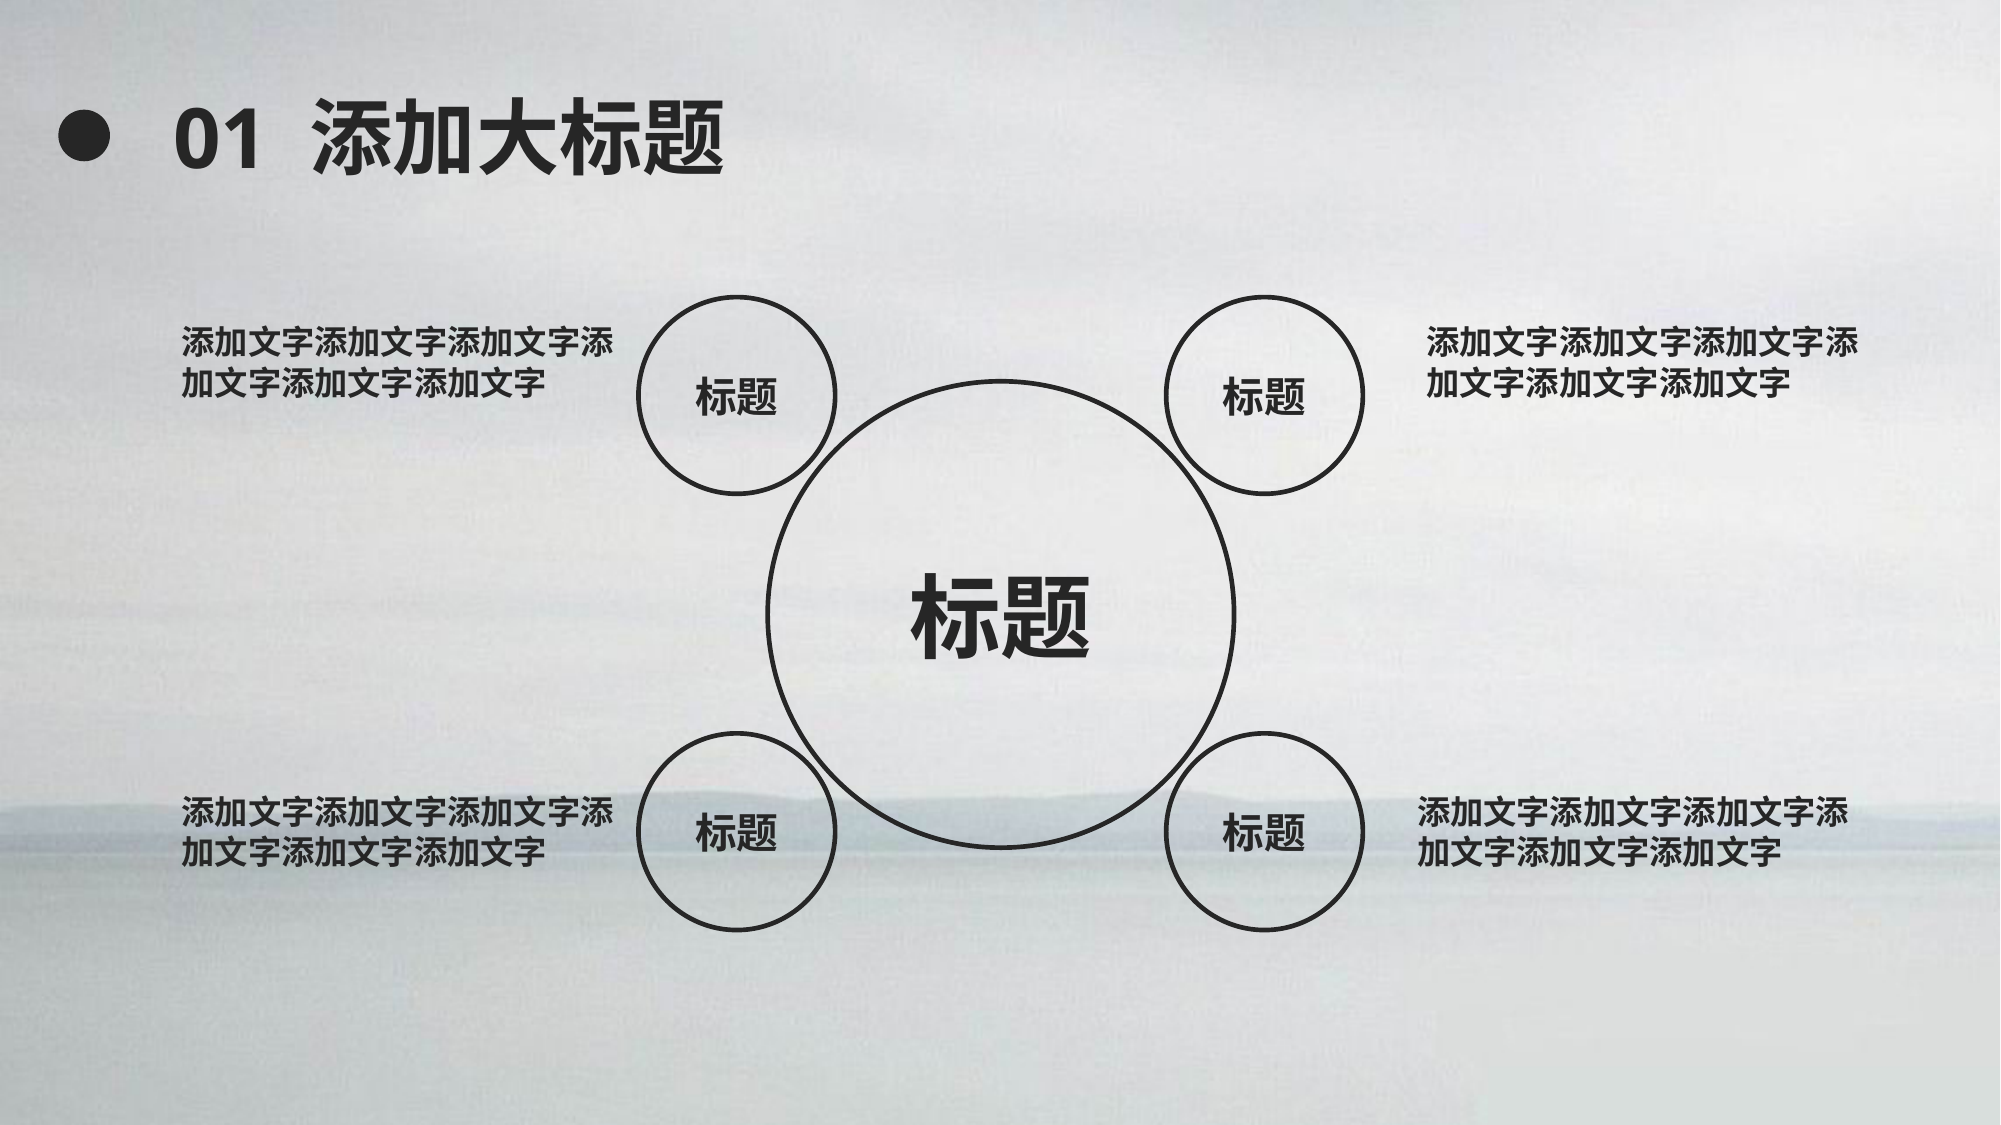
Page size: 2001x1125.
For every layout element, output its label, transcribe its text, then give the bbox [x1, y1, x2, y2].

text_box 添加文字添加文字添加文字添加文字添加文字添加文字 [166, 314, 638, 409]
text_box 添加文字添加文字添加文字添加文字添加文字添加文字 [1402, 783, 1897, 879]
text_box 01 添加大标题 [158, 77, 1249, 193]
text_box 添加文字添加文字添加文字添加文字添加文字添加文字 [166, 783, 638, 879]
text_box 添加文字添加文字添加文字添加文字添加文字添加文字 [1411, 314, 1897, 409]
text_box [57, 108, 111, 163]
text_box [638, 297, 1363, 930]
picture [0, 0, 2001, 1125]
